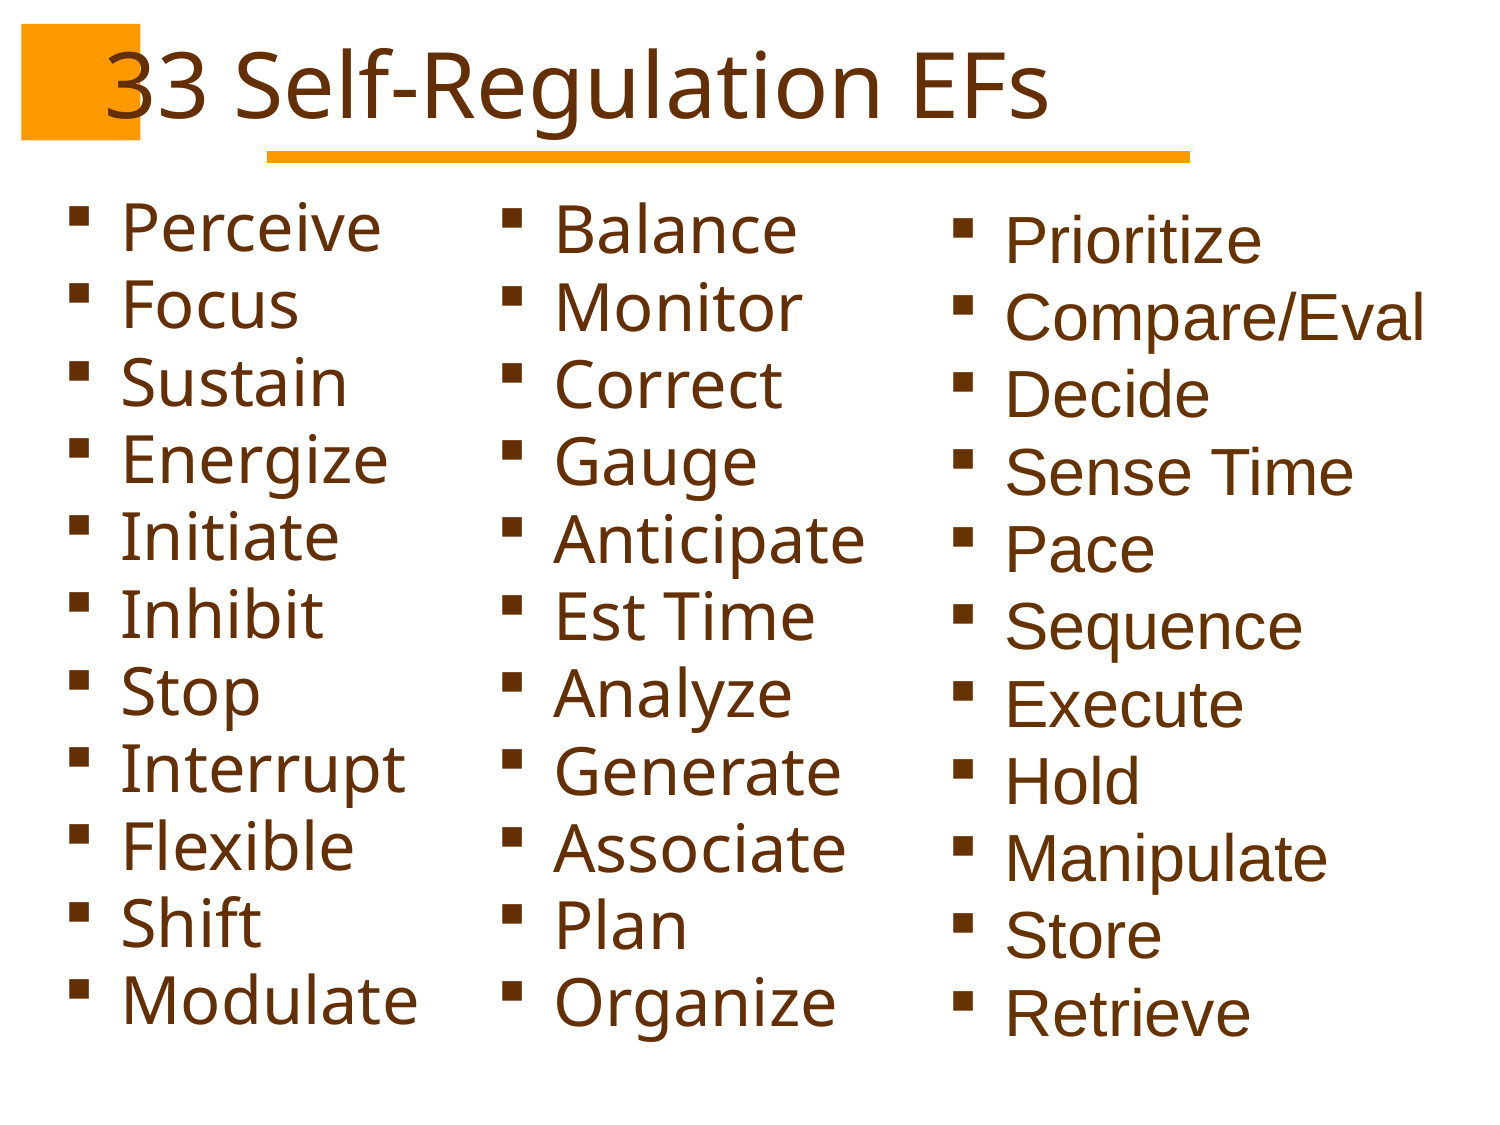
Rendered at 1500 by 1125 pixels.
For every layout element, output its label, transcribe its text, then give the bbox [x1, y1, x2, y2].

text_box Prioritize Compare/Eval Decide Sense Time Pace Sequence Execute Hold Manipulate Store Retrieve [933, 204, 1498, 1090]
list Balance Monitor Correct Gauge Anticipate Est Time Analyze Generate Associate Plan Organize Analyze Compare Choose [481, 195, 1029, 1075]
list Perceive Focus Sustain Energize Initiate Inhibit Stop Interrupt Flexible Shift Modulate [48, 192, 491, 1080]
title 33 Self-Regulation EFs [21, 18, 1137, 146]
